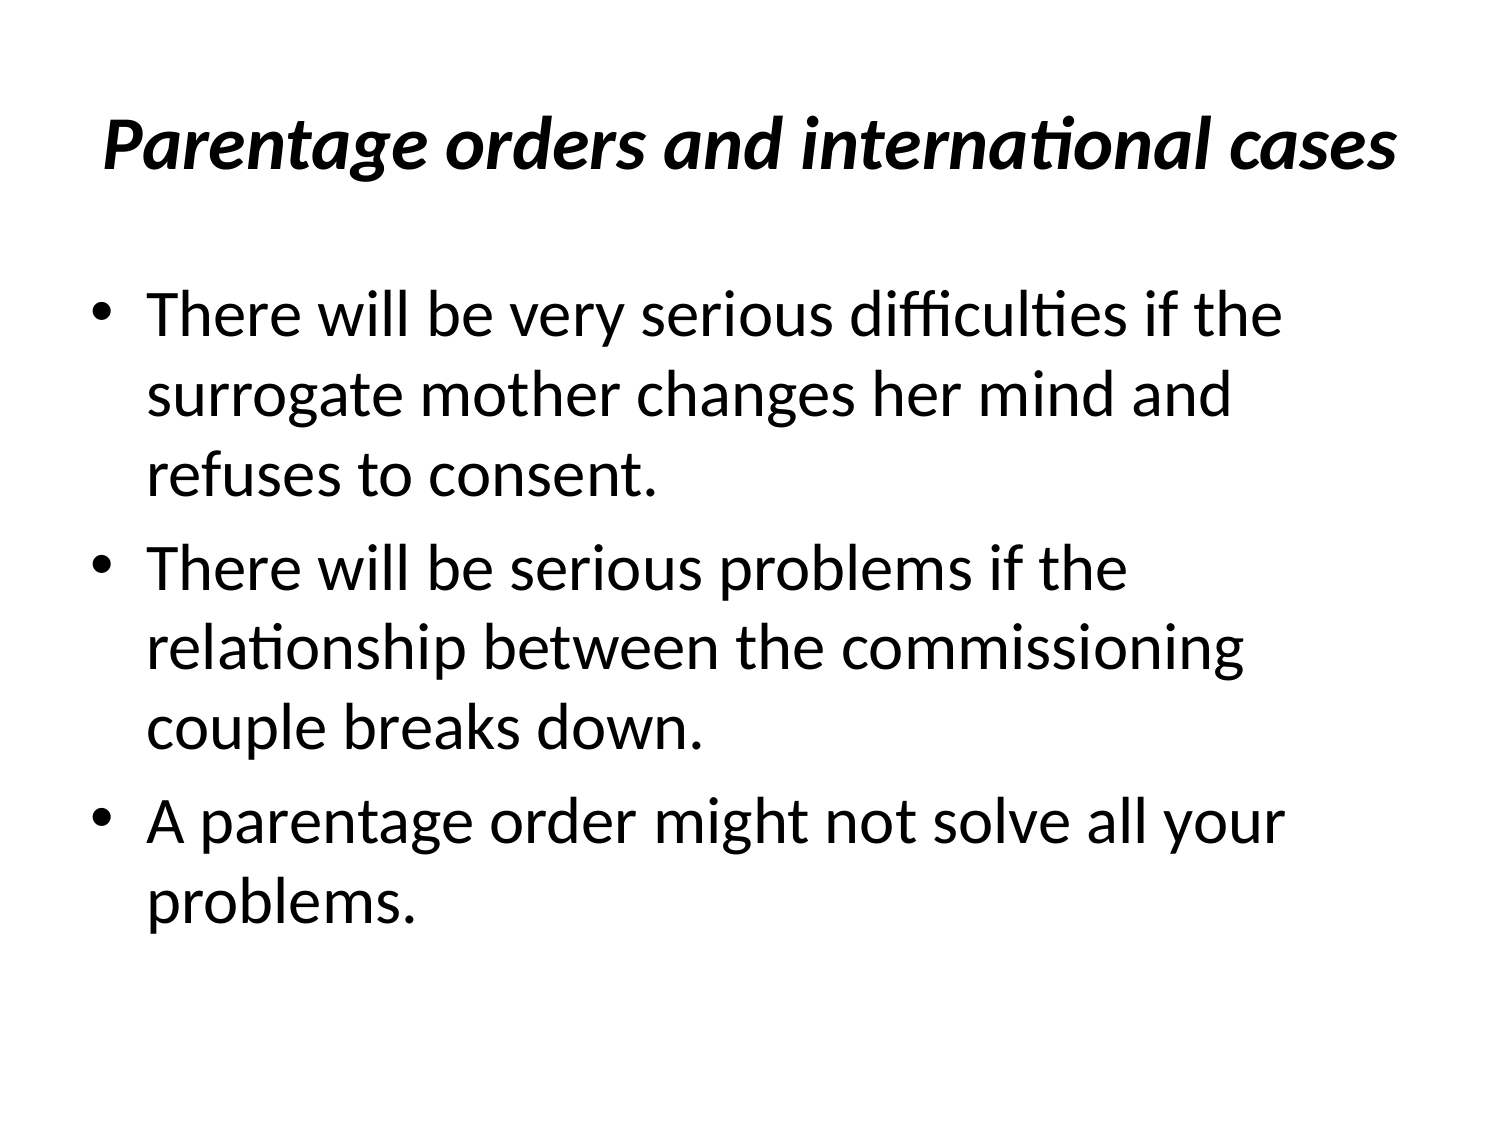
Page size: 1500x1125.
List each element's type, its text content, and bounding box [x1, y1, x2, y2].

list There will be very serious difficulties if the surrogate mother changes her mind and refuses to consent. There will be serious problems if the relationship between the commissioning couple breaks down. A parentage order might not solve all your problems. [74, 262, 1426, 1006]
title Parentage orders and international cases [74, 44, 1426, 233]
